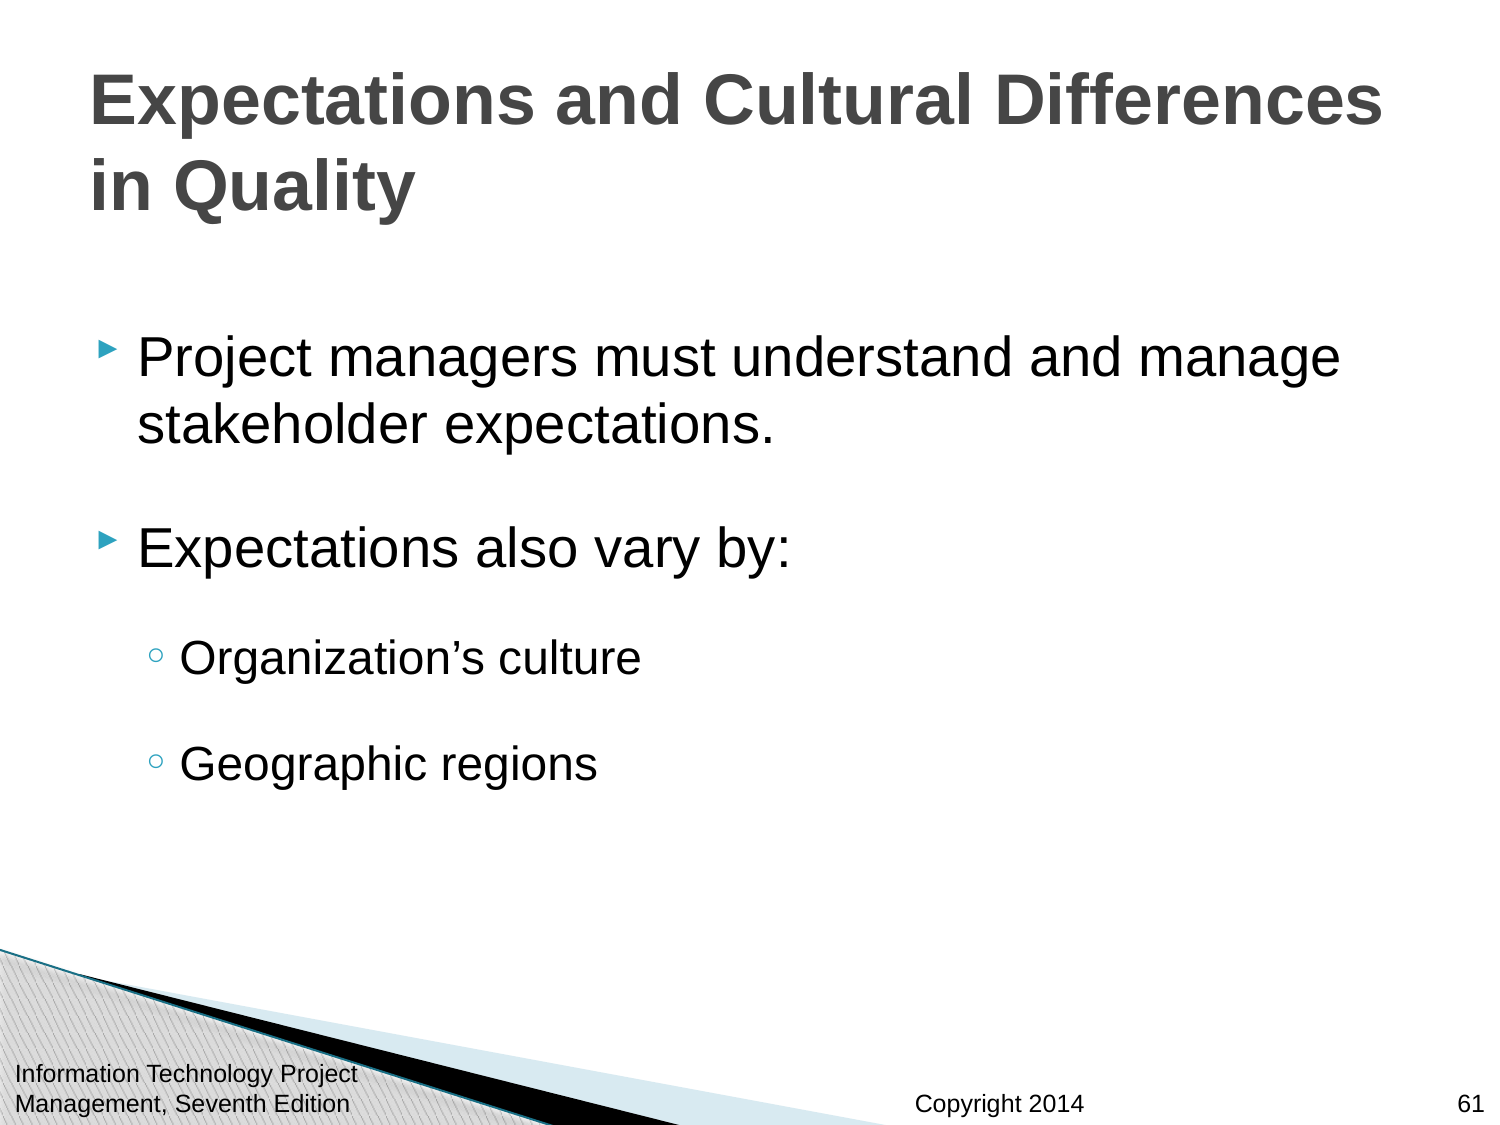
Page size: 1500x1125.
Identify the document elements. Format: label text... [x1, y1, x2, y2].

list Project managers must understand and manage stakeholder expectations. Expectations also vary by: Organization’s culture Geographic regions [62, 312, 1451, 1026]
slide_number 61 [1408, 1065, 1500, 1125]
title Expectations and Cultural Differences in Quality [75, 45, 1425, 233]
footer Information Technology Project Management, Seventh Edition [0, 1065, 425, 1125]
